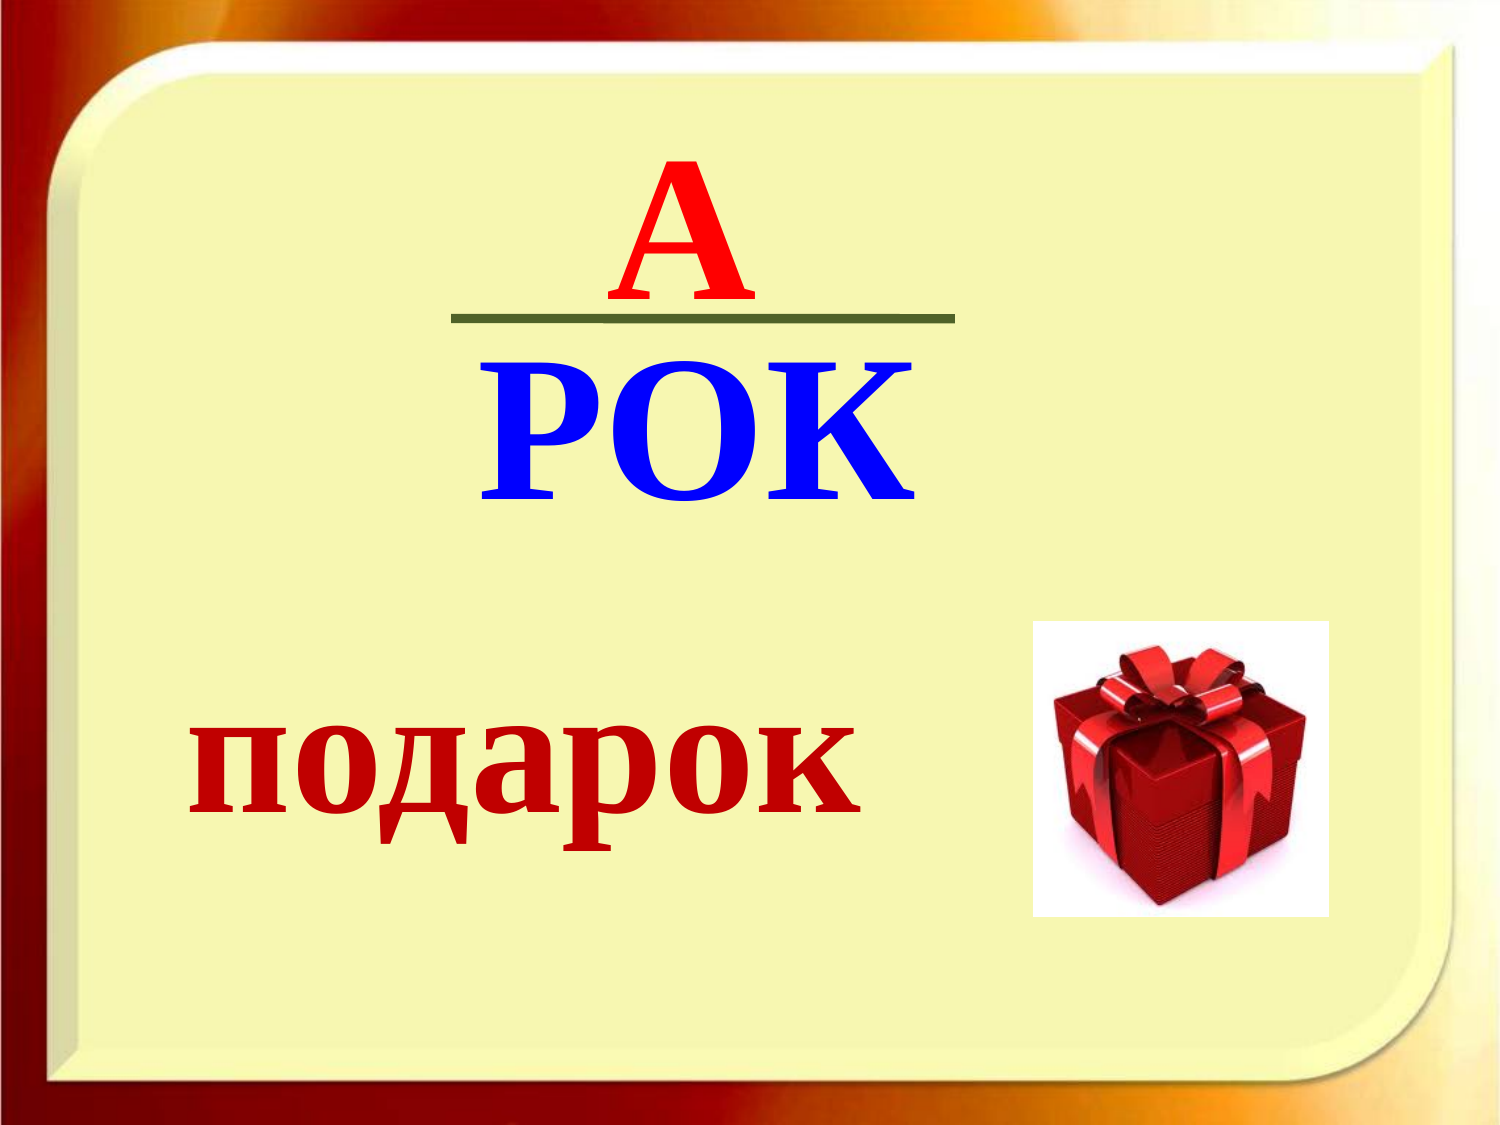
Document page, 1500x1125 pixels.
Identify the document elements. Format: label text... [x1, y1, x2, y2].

text_box А [591, 84, 838, 283]
text_box РОК [462, 325, 955, 549]
text_box подарок [171, 621, 957, 857]
text_box РОК [462, 283, 955, 314]
picture [0, 0, 1500, 1125]
